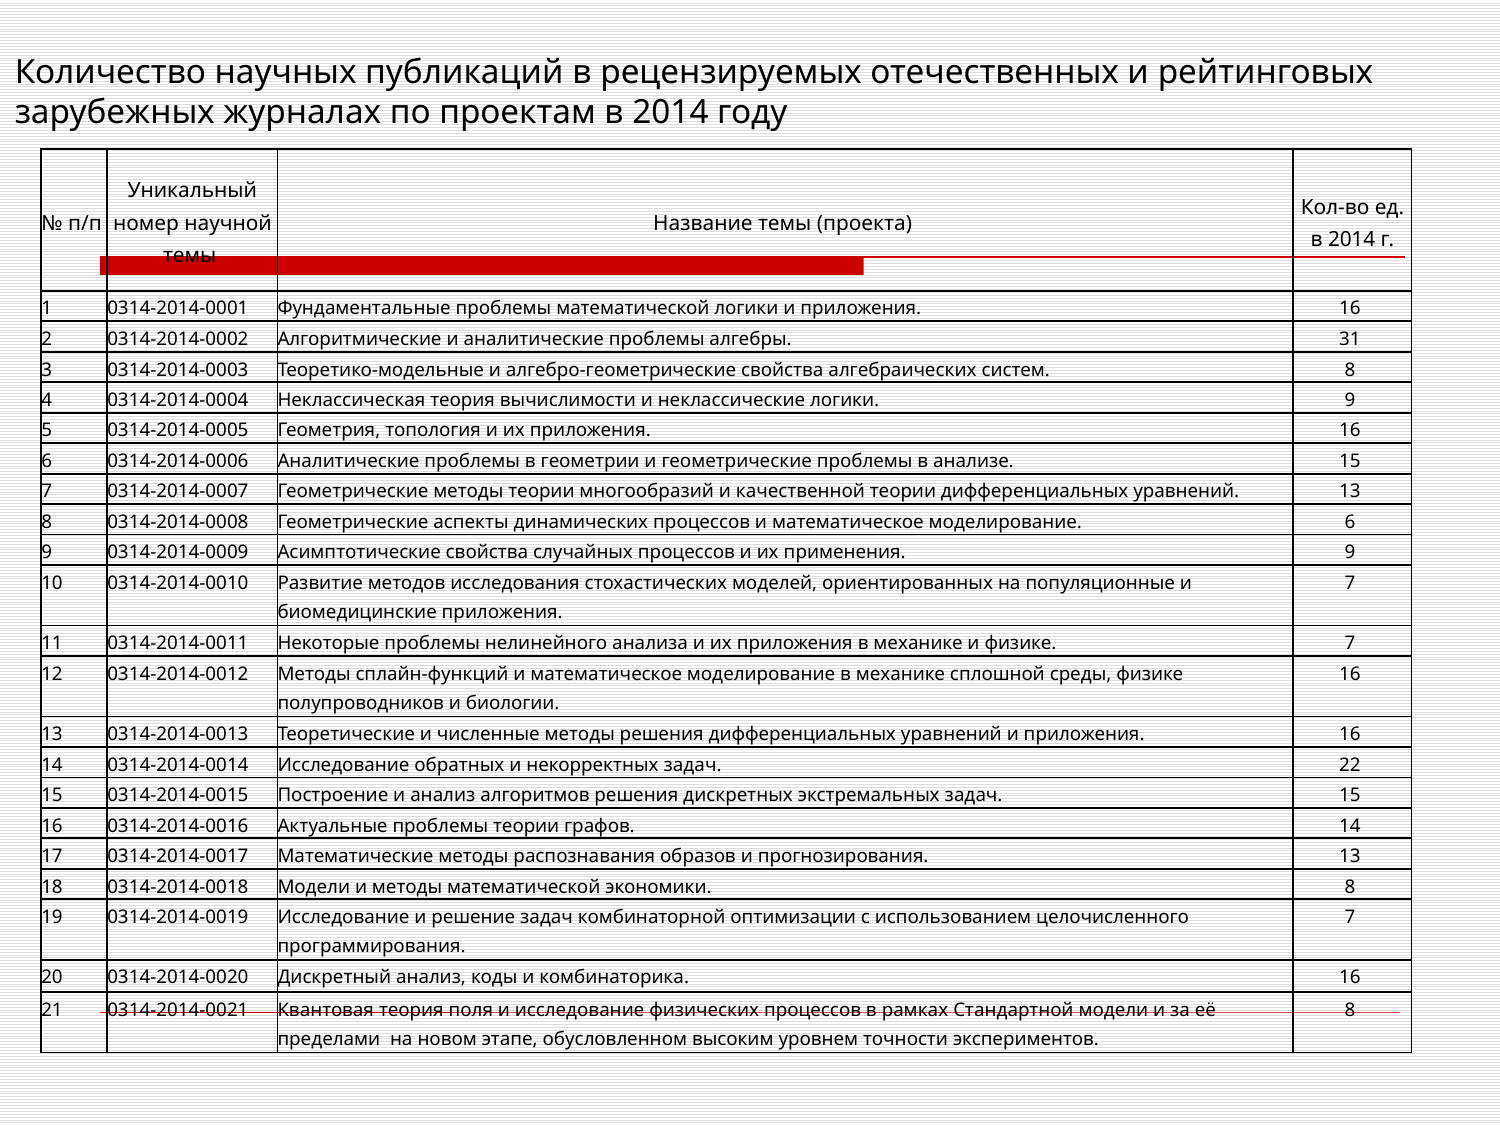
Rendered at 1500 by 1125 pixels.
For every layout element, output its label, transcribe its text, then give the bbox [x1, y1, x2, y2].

table_cell 15 [42, 778, 106, 807]
table_cell 0314-2014-0005 [108, 414, 277, 442]
table_cell 1 [42, 292, 106, 320]
table_cell 7 [1294, 900, 1411, 959]
table_cell 0314-2014-0007 [108, 475, 277, 503]
table_cell 16 [1294, 414, 1411, 442]
table_cell Развитие методов исследования стохастических моделей, ориентированных на популяционные и биомедицинские приложения. [278, 566, 1292, 625]
table_cell Алгоритмические и аналитические проблемы алгебры. [278, 322, 1292, 351]
table_cell 13 [1294, 475, 1411, 503]
table_cell 0314-2014-0001 [108, 292, 277, 320]
table_cell Актуальные проблемы теории графов. [278, 809, 1292, 837]
table_cell 13 [42, 717, 106, 746]
table_cell 4 [42, 383, 106, 412]
table_cell Исследование обратных и некорректных задач. [278, 748, 1292, 777]
table_cell 0314-2014-0021 [108, 993, 277, 1052]
table_cell 7 [42, 475, 106, 503]
table_cell 19 [42, 900, 106, 959]
table_cell 7 [1294, 566, 1411, 625]
table_cell 16 [1294, 657, 1411, 716]
table_cell 21 [42, 993, 106, 1052]
table_cell 3 [42, 353, 106, 381]
table_cell 8 [1294, 870, 1411, 898]
table_cell 9 [1294, 383, 1411, 412]
table_cell 0314-2014-0017 [108, 839, 277, 868]
table_cell 0314-2014-0020 [108, 961, 277, 991]
table_cell 16 [1294, 961, 1411, 991]
table_cell Аналитические проблемы в геометрии и геометрические проблемы в анализе. [278, 444, 1292, 473]
table_cell Математические методы распознавания образов и прогнозирования. [278, 839, 1292, 868]
table_cell 9 [1294, 535, 1411, 564]
table_cell 20 [42, 961, 106, 991]
table_cell 6 [42, 444, 106, 473]
table_cell 0314-2014-0008 [108, 505, 277, 534]
table_cell 0314-2014-0019 [108, 900, 277, 959]
table_cell 8 [42, 505, 106, 534]
table_cell Геометрия, топология и их приложения. [278, 414, 1292, 442]
table_cell 10 [42, 566, 106, 625]
table_cell 15 [1294, 778, 1411, 807]
table_cell 16 [1294, 717, 1411, 746]
table_cell 0314-2014-0006 [108, 444, 277, 473]
table_cell 31 [1294, 322, 1411, 351]
table_cell 13 [1294, 839, 1411, 868]
table_cell Асимптотические свойства случайных процессов и их применения. [278, 535, 1292, 564]
table_cell 8 [1294, 993, 1411, 1052]
table_cell 14 [1294, 809, 1411, 837]
table_cell 0314-2014-0009 [108, 535, 277, 564]
table_cell 6 [1294, 505, 1411, 534]
table_cell Геометрические аспекты динамических процессов и математическое моделирование. [278, 505, 1292, 534]
table_cell 16 [42, 809, 106, 837]
table_cell 12 [42, 657, 106, 716]
table_cell 0314-2014-0012 [108, 657, 277, 716]
table_cell Методы сплайн-функций и математическое моделирование в механике сплошной среды, физике полупроводников и биологии. [278, 657, 1292, 716]
table_cell 0314-2014-0013 [108, 717, 277, 746]
table_cell 9 [42, 535, 106, 564]
table_header Уникальный номер научной темы [108, 150, 277, 290]
table_cell 0314-2014-0015 [108, 778, 277, 807]
table_cell Построение и анализ алгоритмов решения дискретных экстремальных задач. [278, 778, 1292, 807]
table_cell Модели и методы математической экономики. [278, 870, 1292, 898]
table_cell Теоретические и численные методы решения дифференциальных уравнений и приложения. [278, 717, 1292, 746]
table_cell Квантовая теория поля и исследование физических процессов в рамках Стандартной модели и за её пределами на новом этапе, обусловленном высоким уровнем точности экспериментов. [278, 993, 1292, 1052]
table_cell 11 [42, 626, 106, 655]
table_cell 16 [1294, 292, 1411, 320]
table_cell 22 [1294, 748, 1411, 777]
table_cell 0314-2014-0011 [108, 626, 277, 655]
table_cell 0314-2014-0003 [108, 353, 277, 381]
table_cell 8 [1294, 353, 1411, 381]
table_header Название темы (проекта) [278, 150, 1292, 290]
table_cell Геометрические методы теории многообразий и качественной теории дифференциальных уравнений. [278, 475, 1292, 503]
table_cell Дискретный анализ, коды и комбинаторика. [278, 961, 1292, 991]
table_cell 0314-2014-0002 [108, 322, 277, 351]
table_cell Фундаментальные проблемы математической логики и приложения. [278, 292, 1292, 320]
table_header № п/п [42, 150, 106, 290]
table_cell Некоторые проблемы нелинейного анализа и их приложения в механике и физике. [278, 626, 1292, 655]
table_cell 0314-2014-0018 [108, 870, 277, 898]
table_cell 15 [1294, 444, 1411, 473]
table_cell Неклассическая теория вычислимости и неклассические логики. [278, 383, 1292, 412]
table_cell 0314-2014-0010 [108, 566, 277, 625]
table_cell 18 [42, 870, 106, 898]
table_cell 17 [42, 839, 106, 868]
table_cell 2 [42, 322, 106, 351]
table_header Кол-во ед. в 2014 г. [1294, 150, 1411, 290]
table_cell Исследование и решение задач комбинаторной оптимизации с использованием целочисленного программирования. [278, 900, 1292, 959]
table_cell 14 [42, 748, 106, 777]
text_box Количество научных публикаций в рецензируемых отечественных и рейтинговых зарубежных журналах по проектам в 2014 году [0, 42, 1500, 138]
table_cell 0314-2014-0004 [108, 383, 277, 412]
table_cell 0314-2014-0016 [108, 809, 277, 837]
table_cell 5 [42, 414, 106, 442]
table_cell 7 [1294, 626, 1411, 655]
table_cell Теоретико-модельные и алгебро-геометрические свойства алгебраических систем. [278, 353, 1292, 381]
table_cell 0314-2014-0014 [108, 748, 277, 777]
